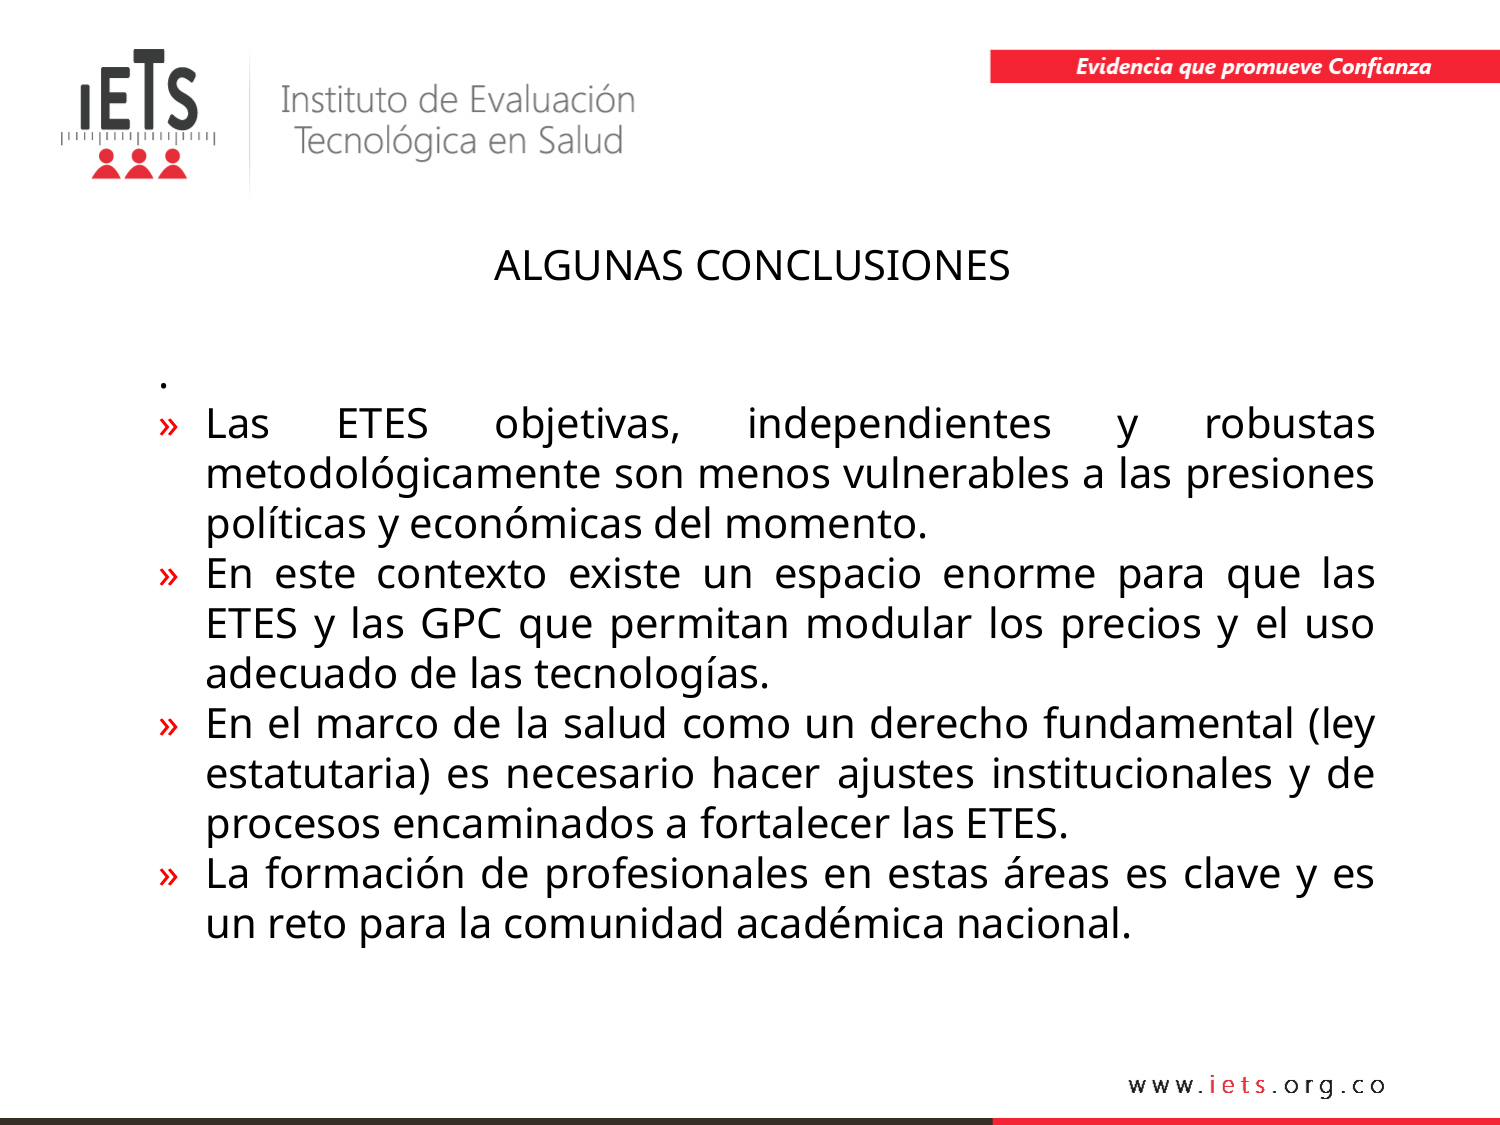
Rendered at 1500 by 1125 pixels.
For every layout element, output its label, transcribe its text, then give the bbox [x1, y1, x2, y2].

picture [0, 0, 1500, 1125]
text_box ALGUNAS CONCLUSIONES [479, 231, 1027, 297]
text_box . Las ETES objetivas, independientes y robustas metodológicamente son menos vulnerables a las presiones políticas y económicas del momento. En este contexto existe un espacio enorme para que las ETES y las GPC que permitan modular los precios y el uso adecuado de las tecnologías. En el marco de la salud como un derecho fundamental (ley estatutaria) es necesario hacer ajustes institucionales y de procesos encaminados a fortalecer las ETES. La formación de profesionales en estas áreas es clave y es un reto para la comunidad académica nacional. [144, 339, 1392, 1055]
